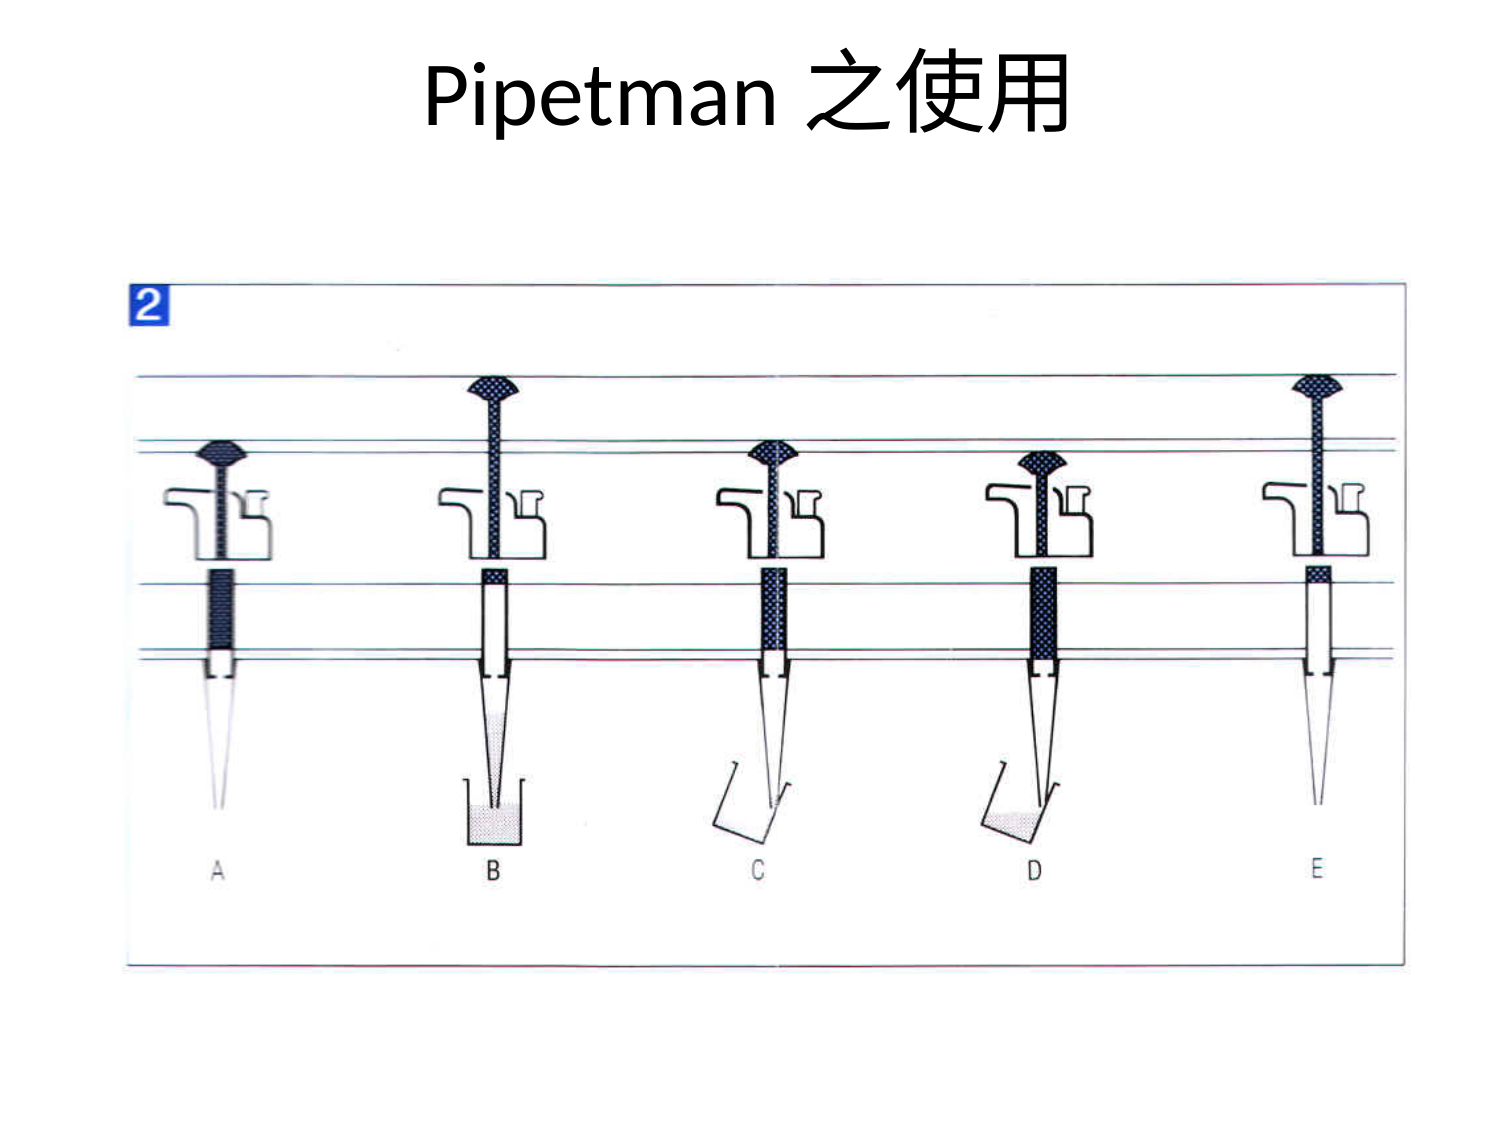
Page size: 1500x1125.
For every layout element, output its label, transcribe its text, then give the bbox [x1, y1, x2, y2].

title Pipetman之使用 [75, 0, 1425, 183]
picture [111, 266, 1424, 983]
